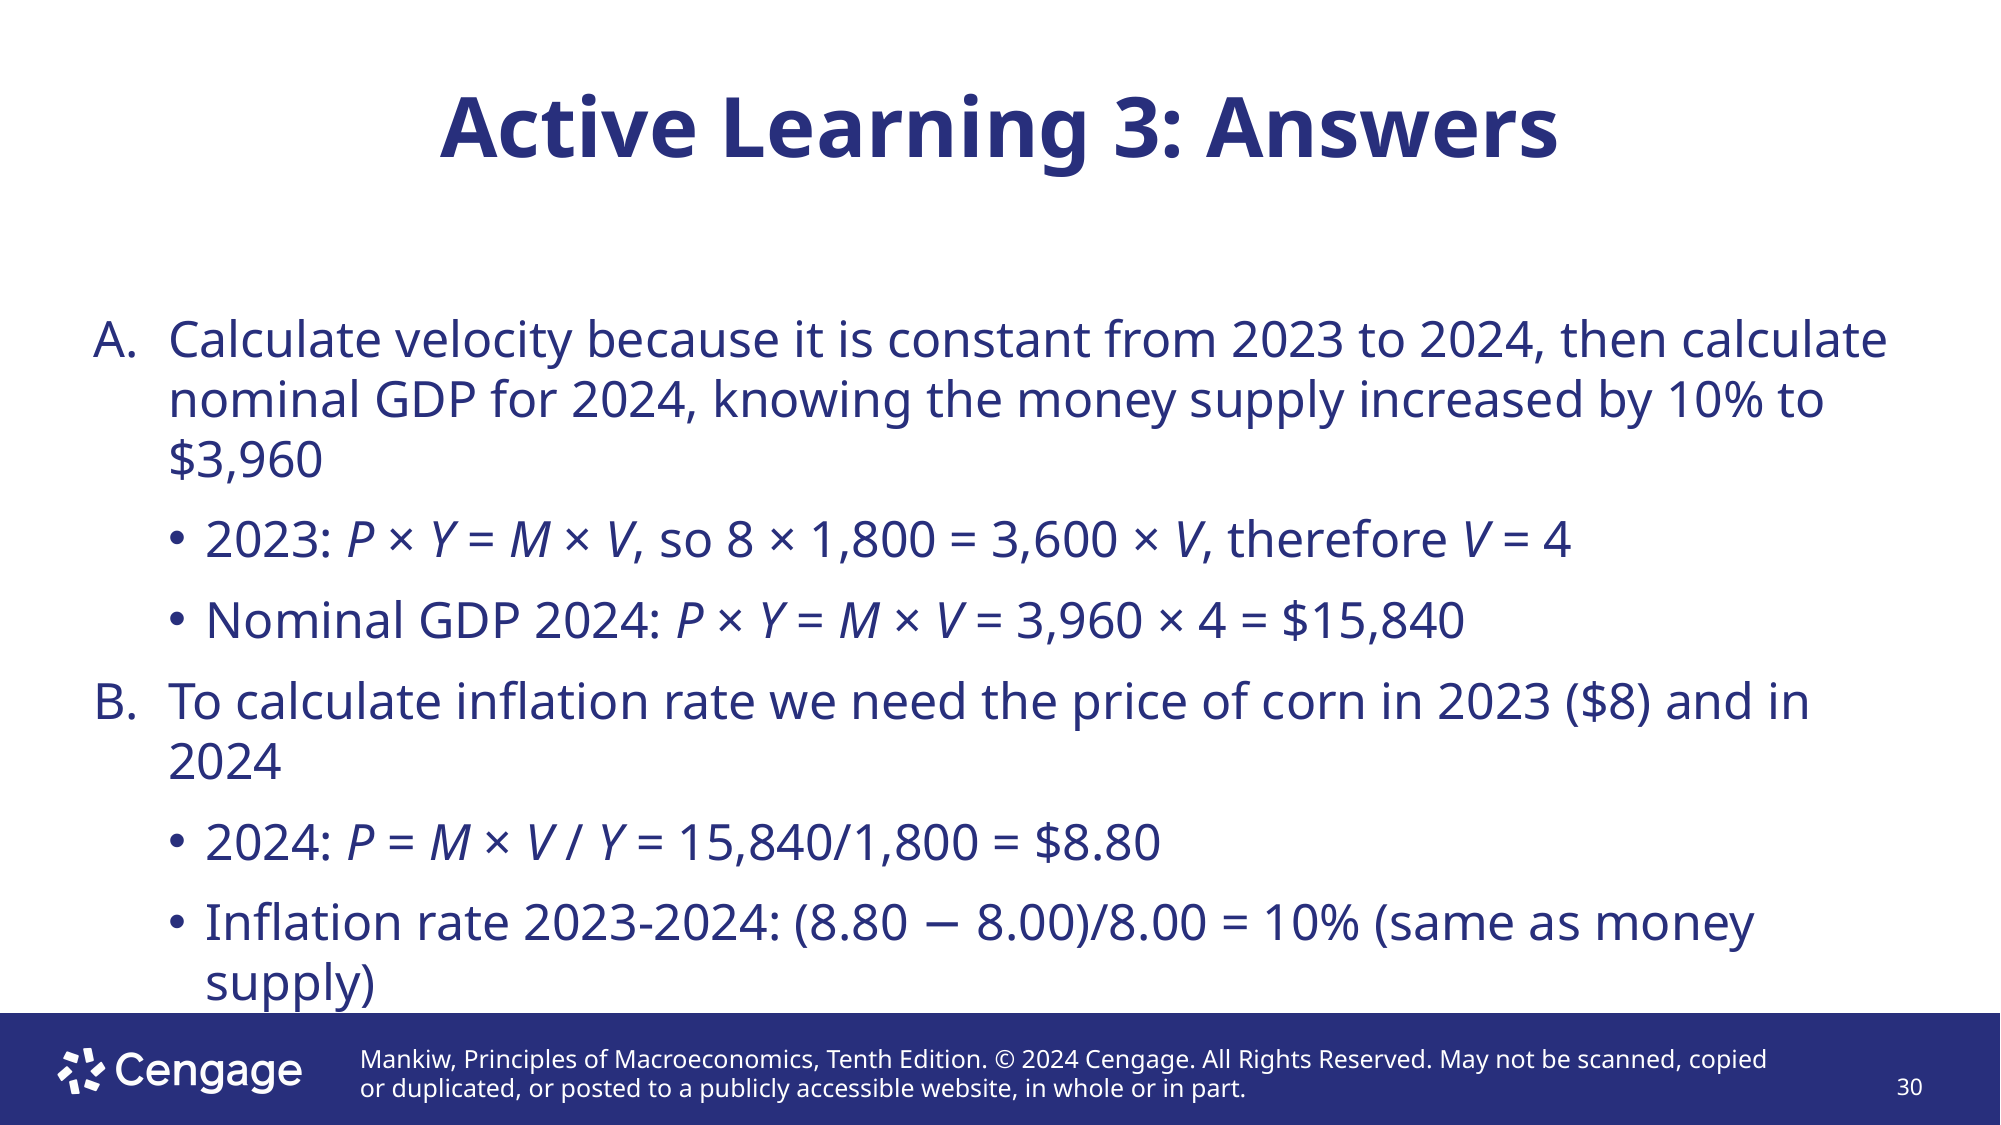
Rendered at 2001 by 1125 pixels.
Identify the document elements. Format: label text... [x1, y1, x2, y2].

picture [30, 1020, 329, 1122]
title Active Learning 3: Answers [78, 77, 1923, 278]
list Calculate velocity because it is constant from 2023 to 2024, then calculate nominal GDP for 2024, knowing the money supply increased by 10% to $3,960 2023: P × Y = M × V, so 8 × 1,800 = 3,600 × V, therefore V = 4 Nominal GDP 2024: P × Y = M × V = 3,960 × 4 = $15,840 To calculate inflation rate we need the price of corn in 2023 ($8) and in 2024 2024: P = M × V / Y = 15,840/1,800 = $8.80 Inflation rate 2023-2024: (8.80 − 8.00)/8.00 = 10% (same as money supply) [78, 299, 1953, 1014]
